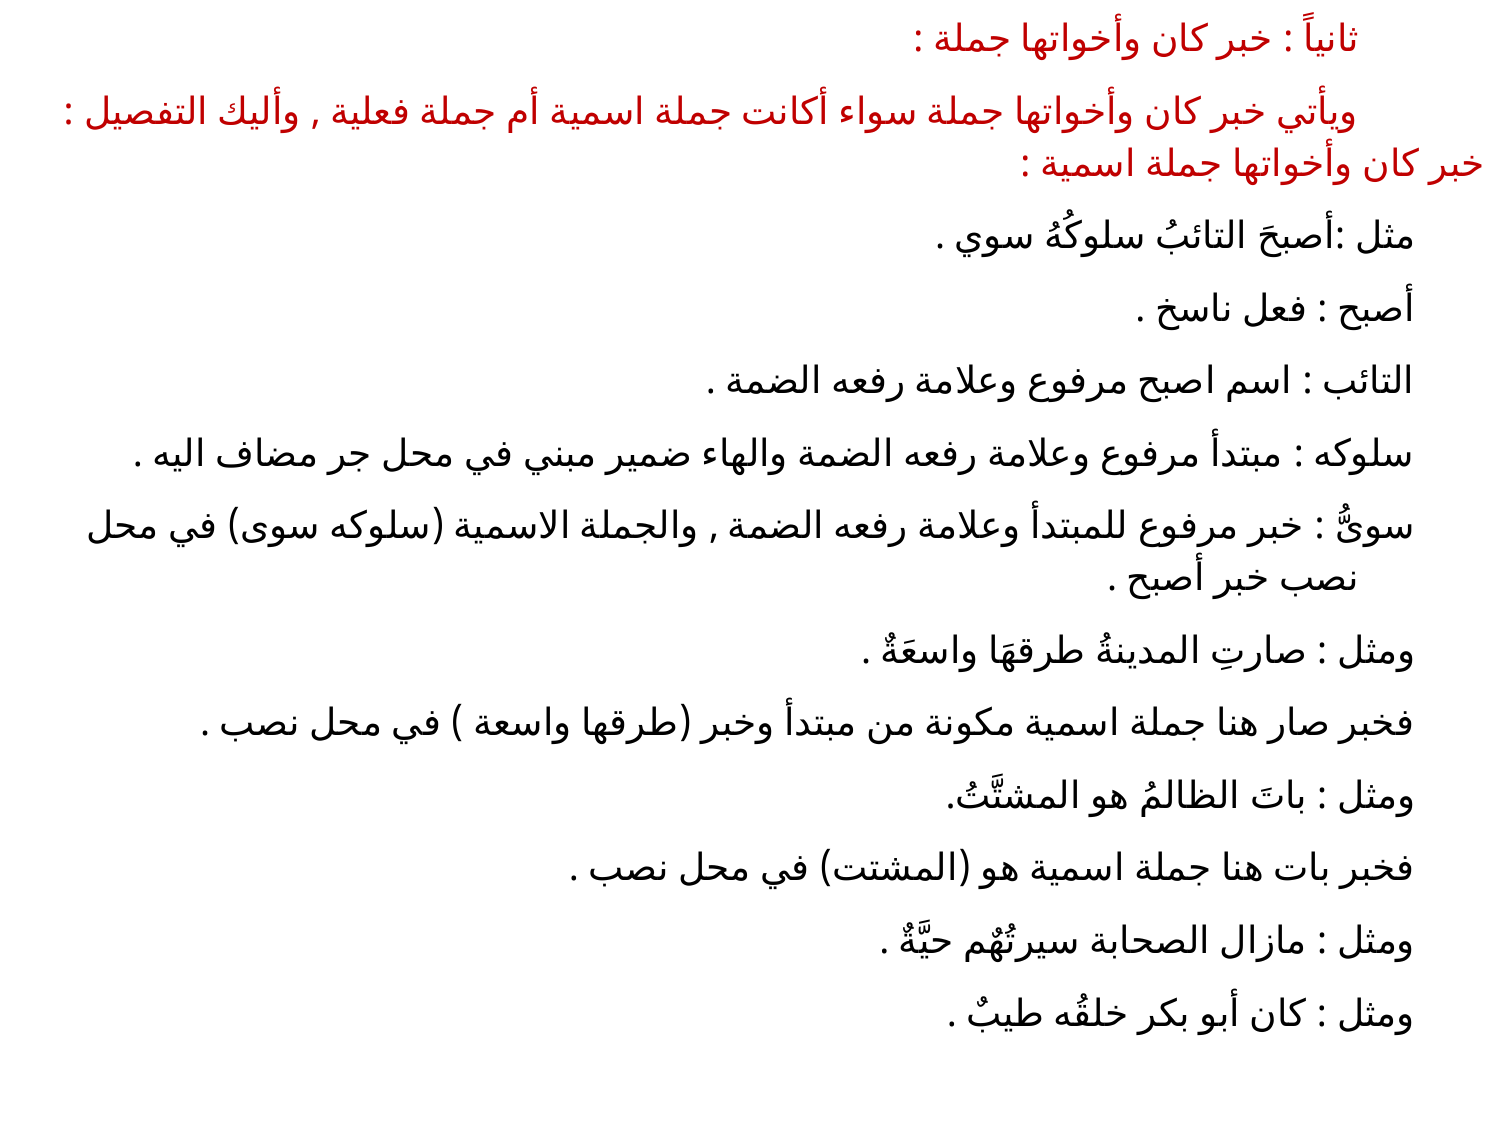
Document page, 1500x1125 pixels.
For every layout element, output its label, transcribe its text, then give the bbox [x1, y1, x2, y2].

text_box ثانياً : خبر كان وأخواتها جملة : ويأتي خبر كان وأخواتها جملة سواء أكانت جملة اسمية أم جملة فعلية , وأليك التفصيل : خبر كان وأخواتها جملة اسمية : مثل :أصبحَ التائبُ سلوكُهُ سوي . أصبح : فعل ناسخ . التائب : اسم اصبح مرفوع وعلامة رفعه الضمة . سلوكه : مبتدأ مرفوع وعلامة رفعه الضمة والهاء ضمير مبني في محل جر مضاف اليه . سوىُّ : خبر مرفوع للمبتدأ وعلامة رفعه الضمة , والجملة الاسمية (سلوكه سوى) في محل نصب خبر أصبح . ومثل : صارتِ المدينةُ طرقهَا واسعَةٌ . فخبر صار هنا جملة اسمية مكونة من مبتدأ وخبر (طرقها واسعة ) في محل نصب . ومثل : باتَ الظالمُ هو المشتَّتُ. فخبر بات هنا جملة اسمية هو (المشتت) في محل نصب . ومثل : مازال الصحابة سيرتُهٌم حيَّةٌ . ومثل : كان أبو بكر خلقُه طيبٌ . [0, 0, 1500, 1041]
